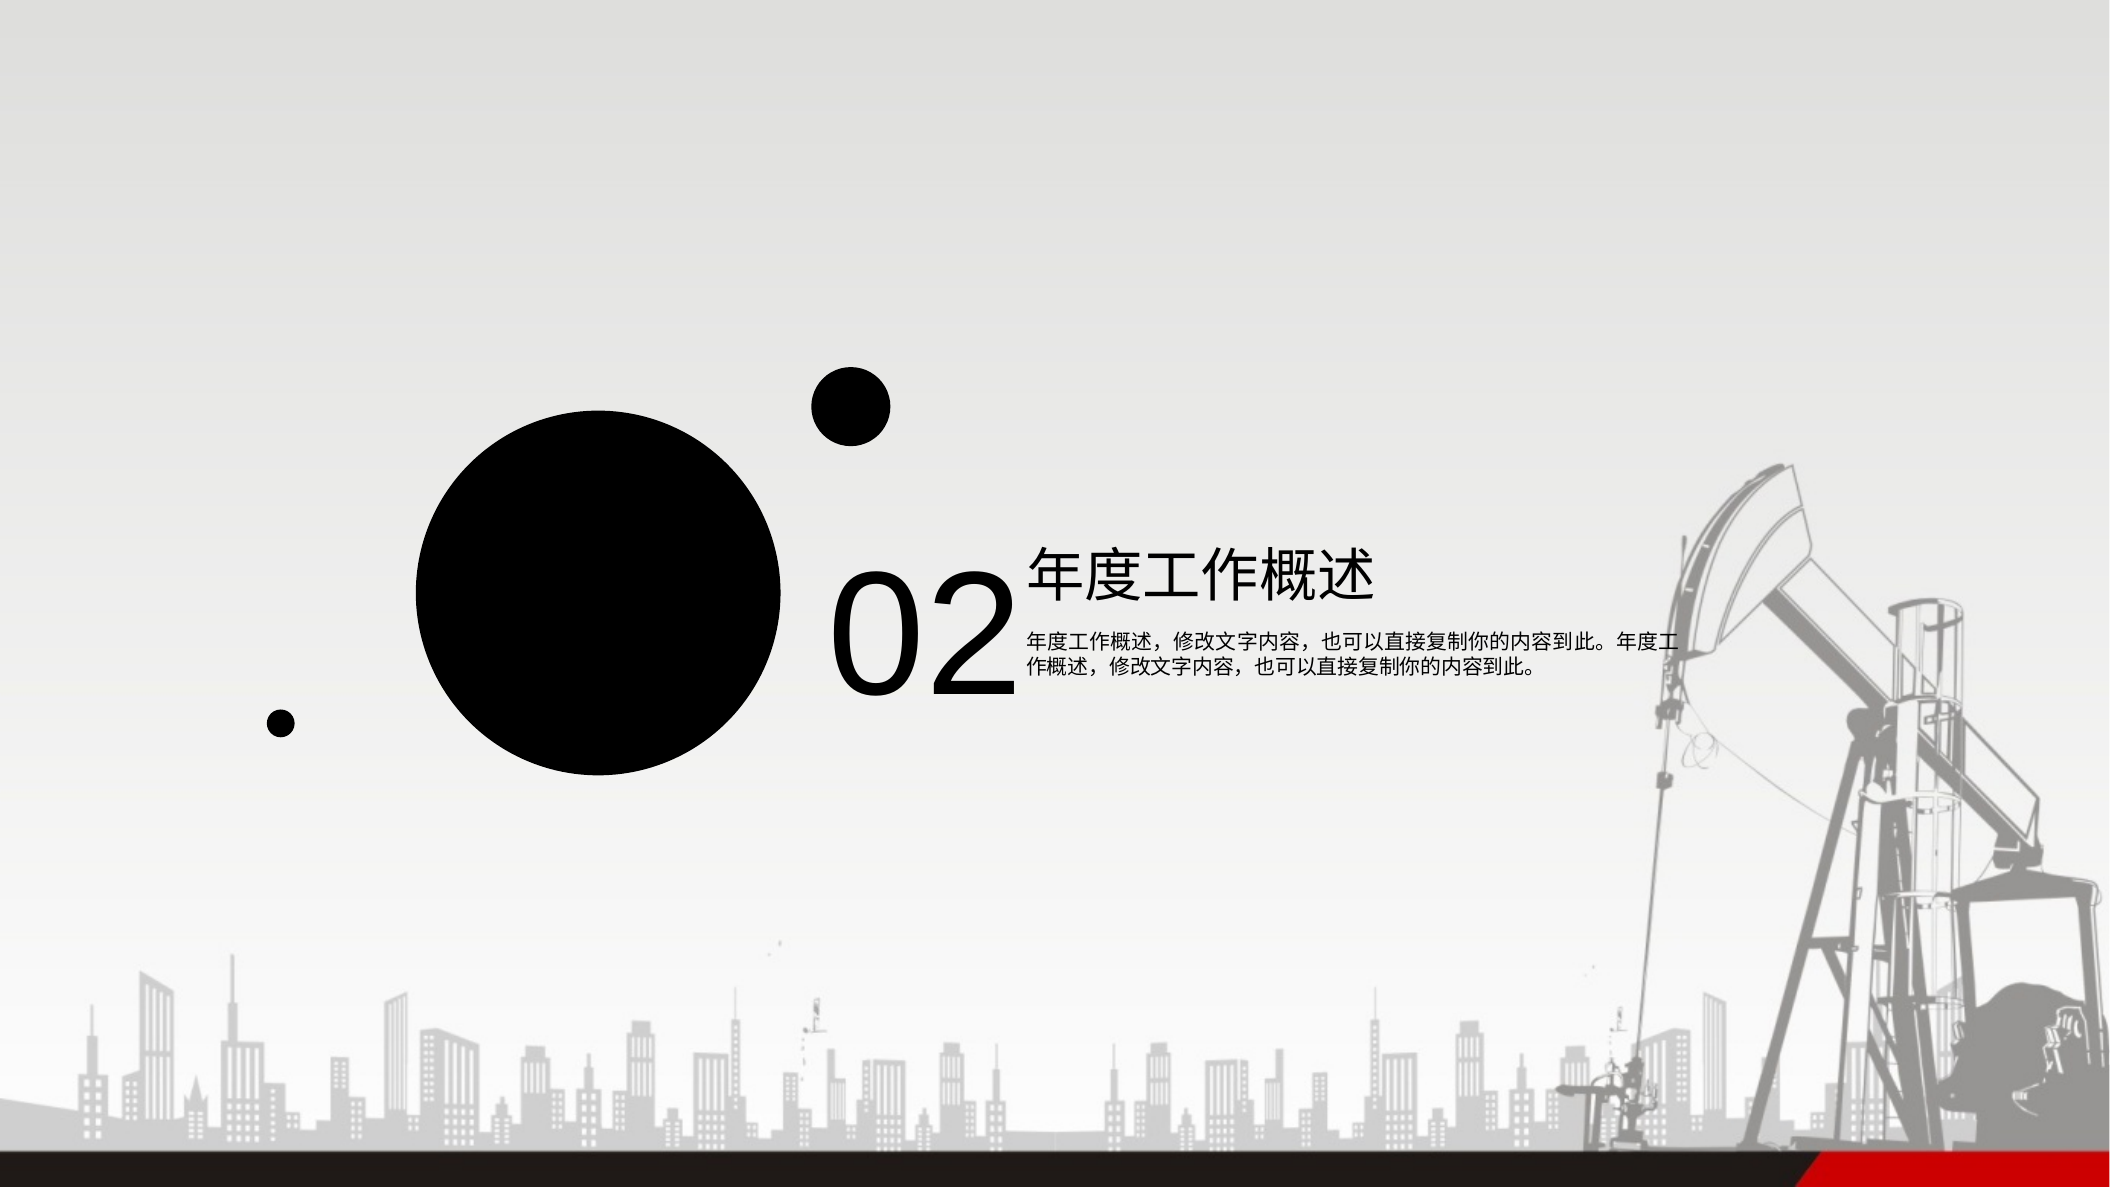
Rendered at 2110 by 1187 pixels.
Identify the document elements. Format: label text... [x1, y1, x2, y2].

text_box [266, 709, 295, 738]
text_box 02 [780, 511, 1070, 737]
picture [0, 0, 2110, 1187]
text_box 年度工作概述，修改文字内容，也可以直接复制你的内容到此。年度工作概述，修改文字内容，也可以直接复制你的内容到此。 [1026, 628, 1679, 679]
text_box 年度工作概述 [1026, 537, 1495, 609]
text_box [811, 367, 891, 447]
text_box [415, 410, 780, 776]
